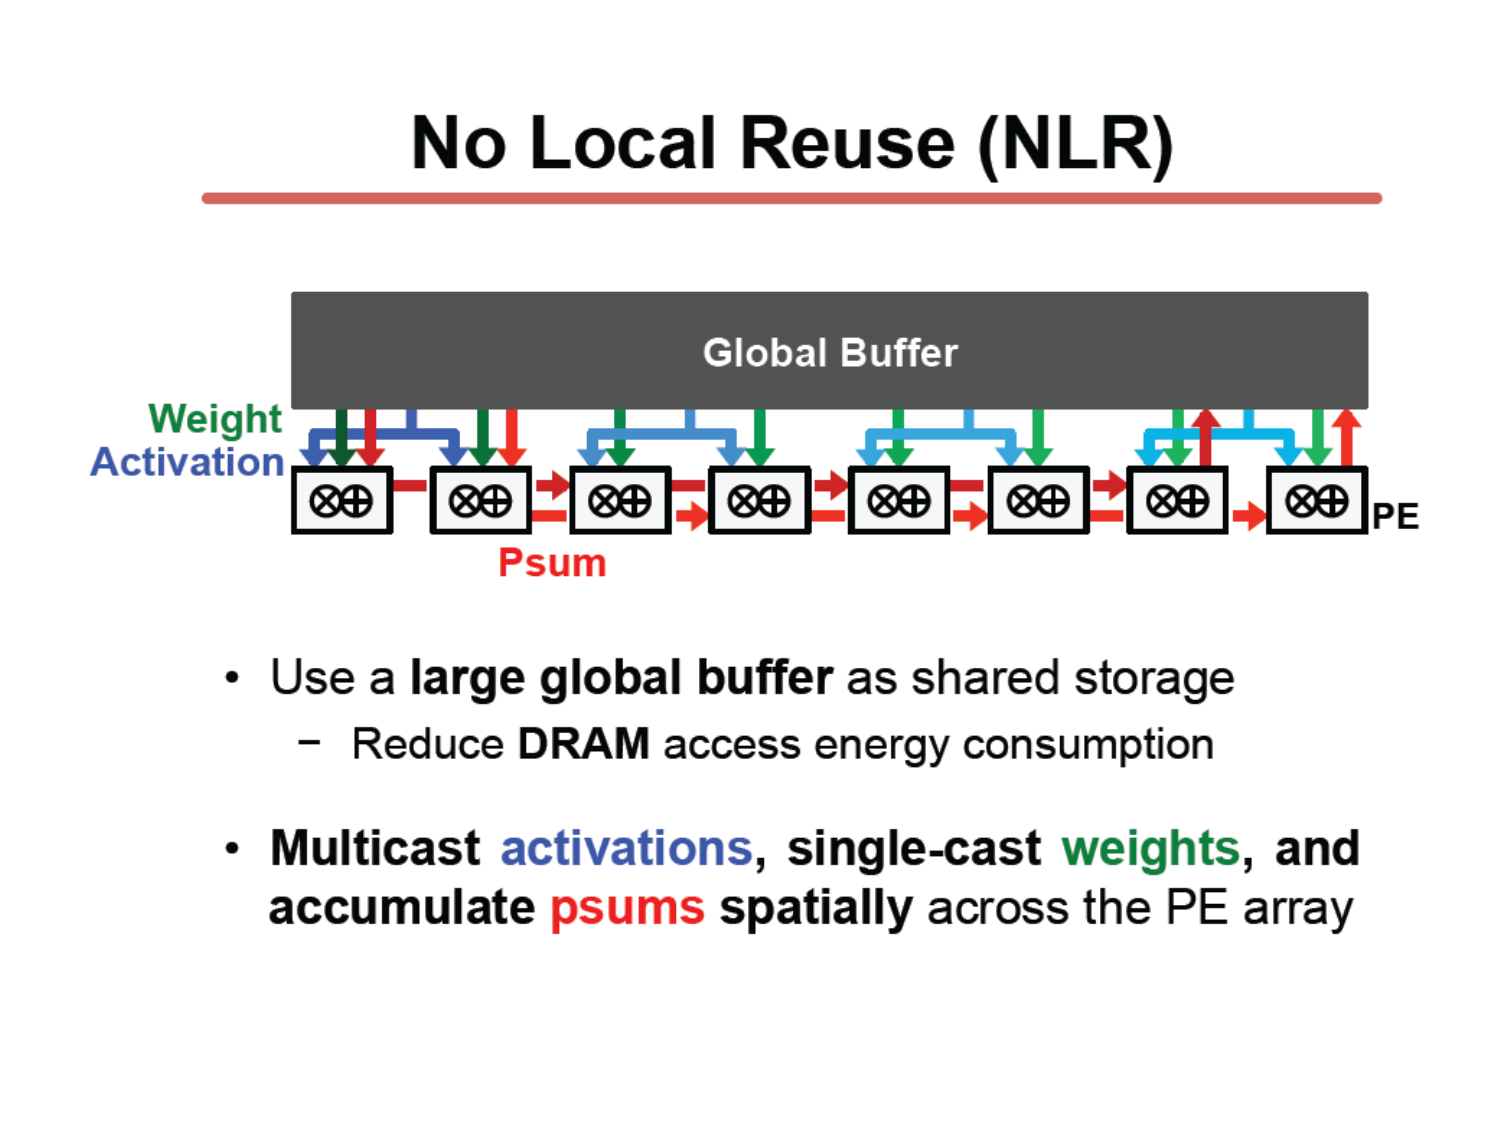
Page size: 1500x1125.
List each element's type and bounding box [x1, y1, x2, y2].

picture [74, 98, 1460, 1051]
